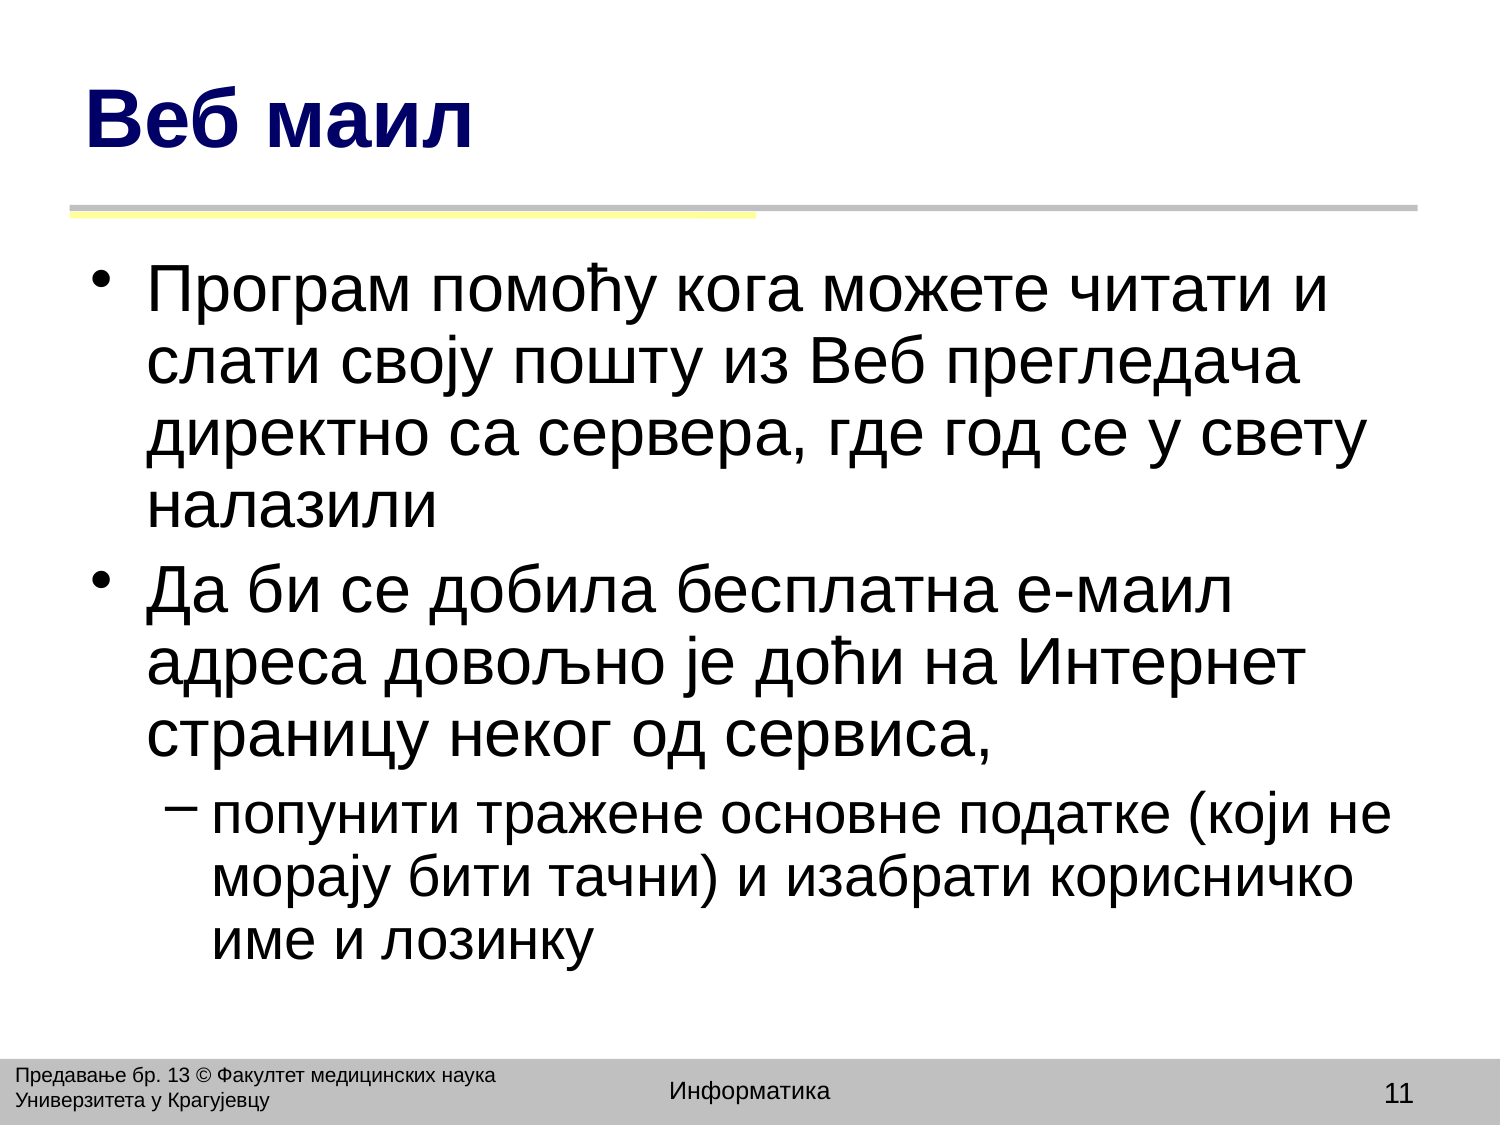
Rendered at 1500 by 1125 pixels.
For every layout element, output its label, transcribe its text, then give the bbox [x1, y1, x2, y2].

footer Информатика [512, 1066, 988, 1125]
slide_number Предавање бр. 13 © Факултет медицинских наука Универзитета у Крагујевцу [0, 1053, 617, 1108]
slide_number 11 [1079, 1066, 1430, 1125]
title Веб маил [69, 19, 1426, 208]
list Програм помоћу кога можете читати и слати своју пошту из Веб прегледача директно са сервера, где год се у свету налазили Да би се добила бесплатна е-маил адреса довољно је доћи на Интернет страницу неког од сервиса, попунити тражене основне податке (који не морају бити тачни) и изабрати корисничко име и лозинку [74, 246, 1426, 1023]
